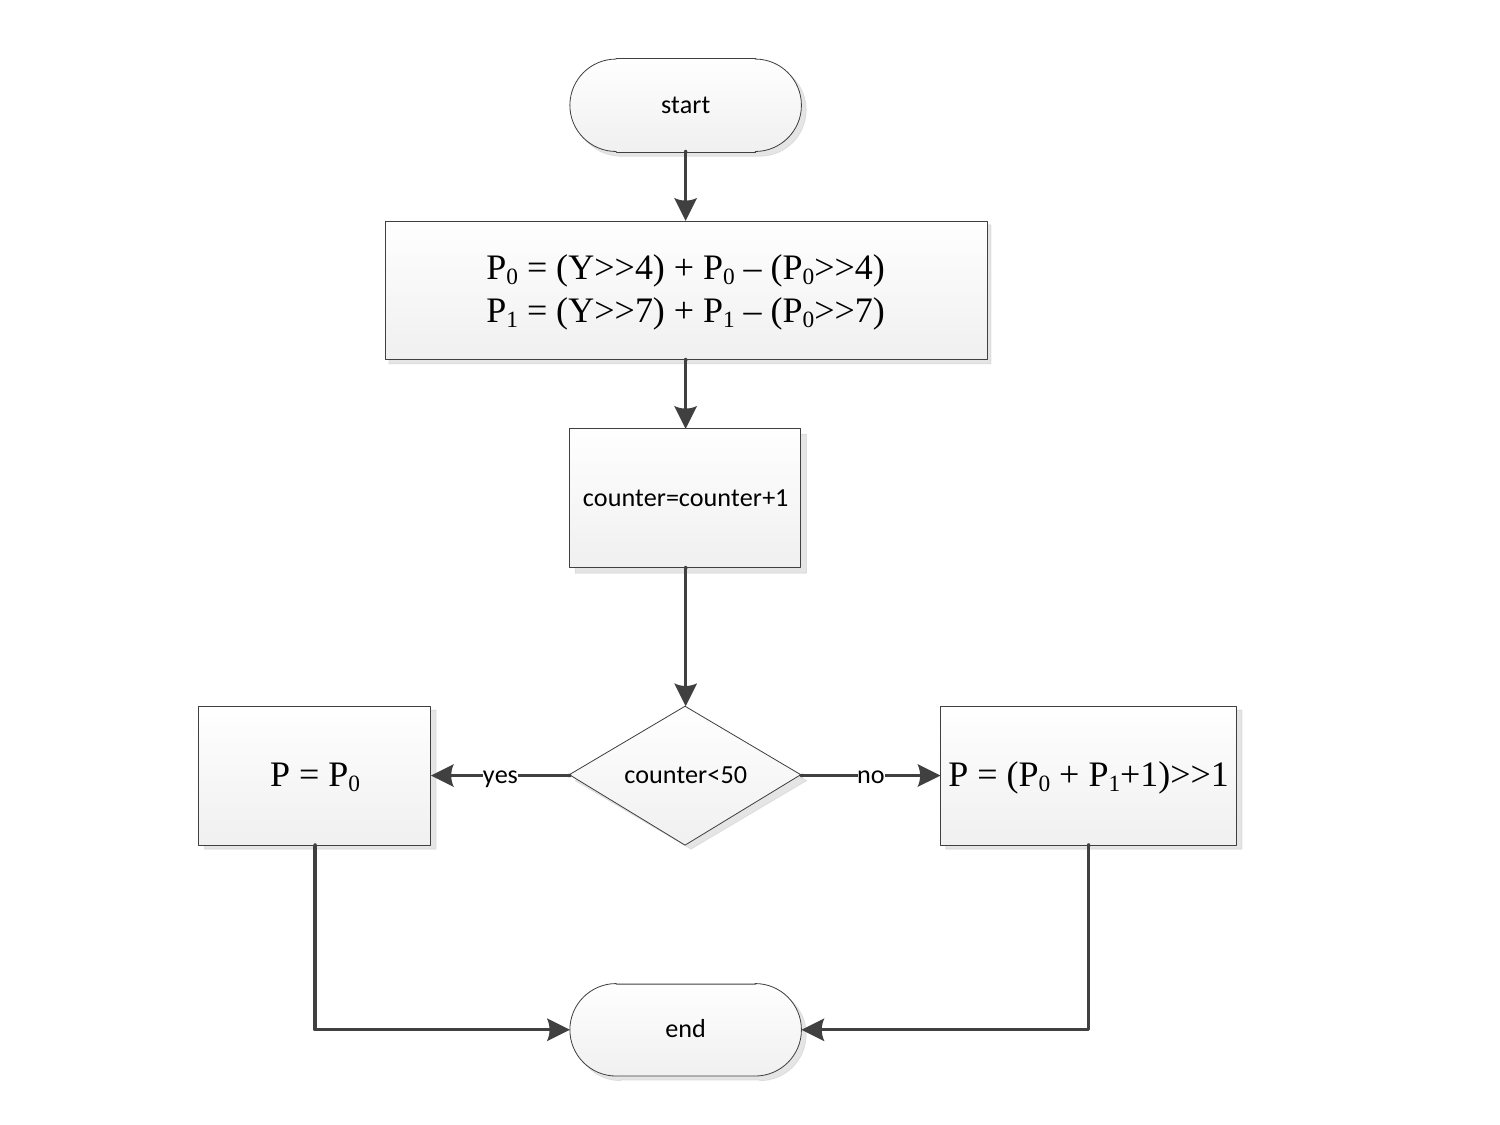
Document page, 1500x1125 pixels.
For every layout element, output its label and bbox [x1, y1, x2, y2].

text_box [194, 54, 1247, 1086]
